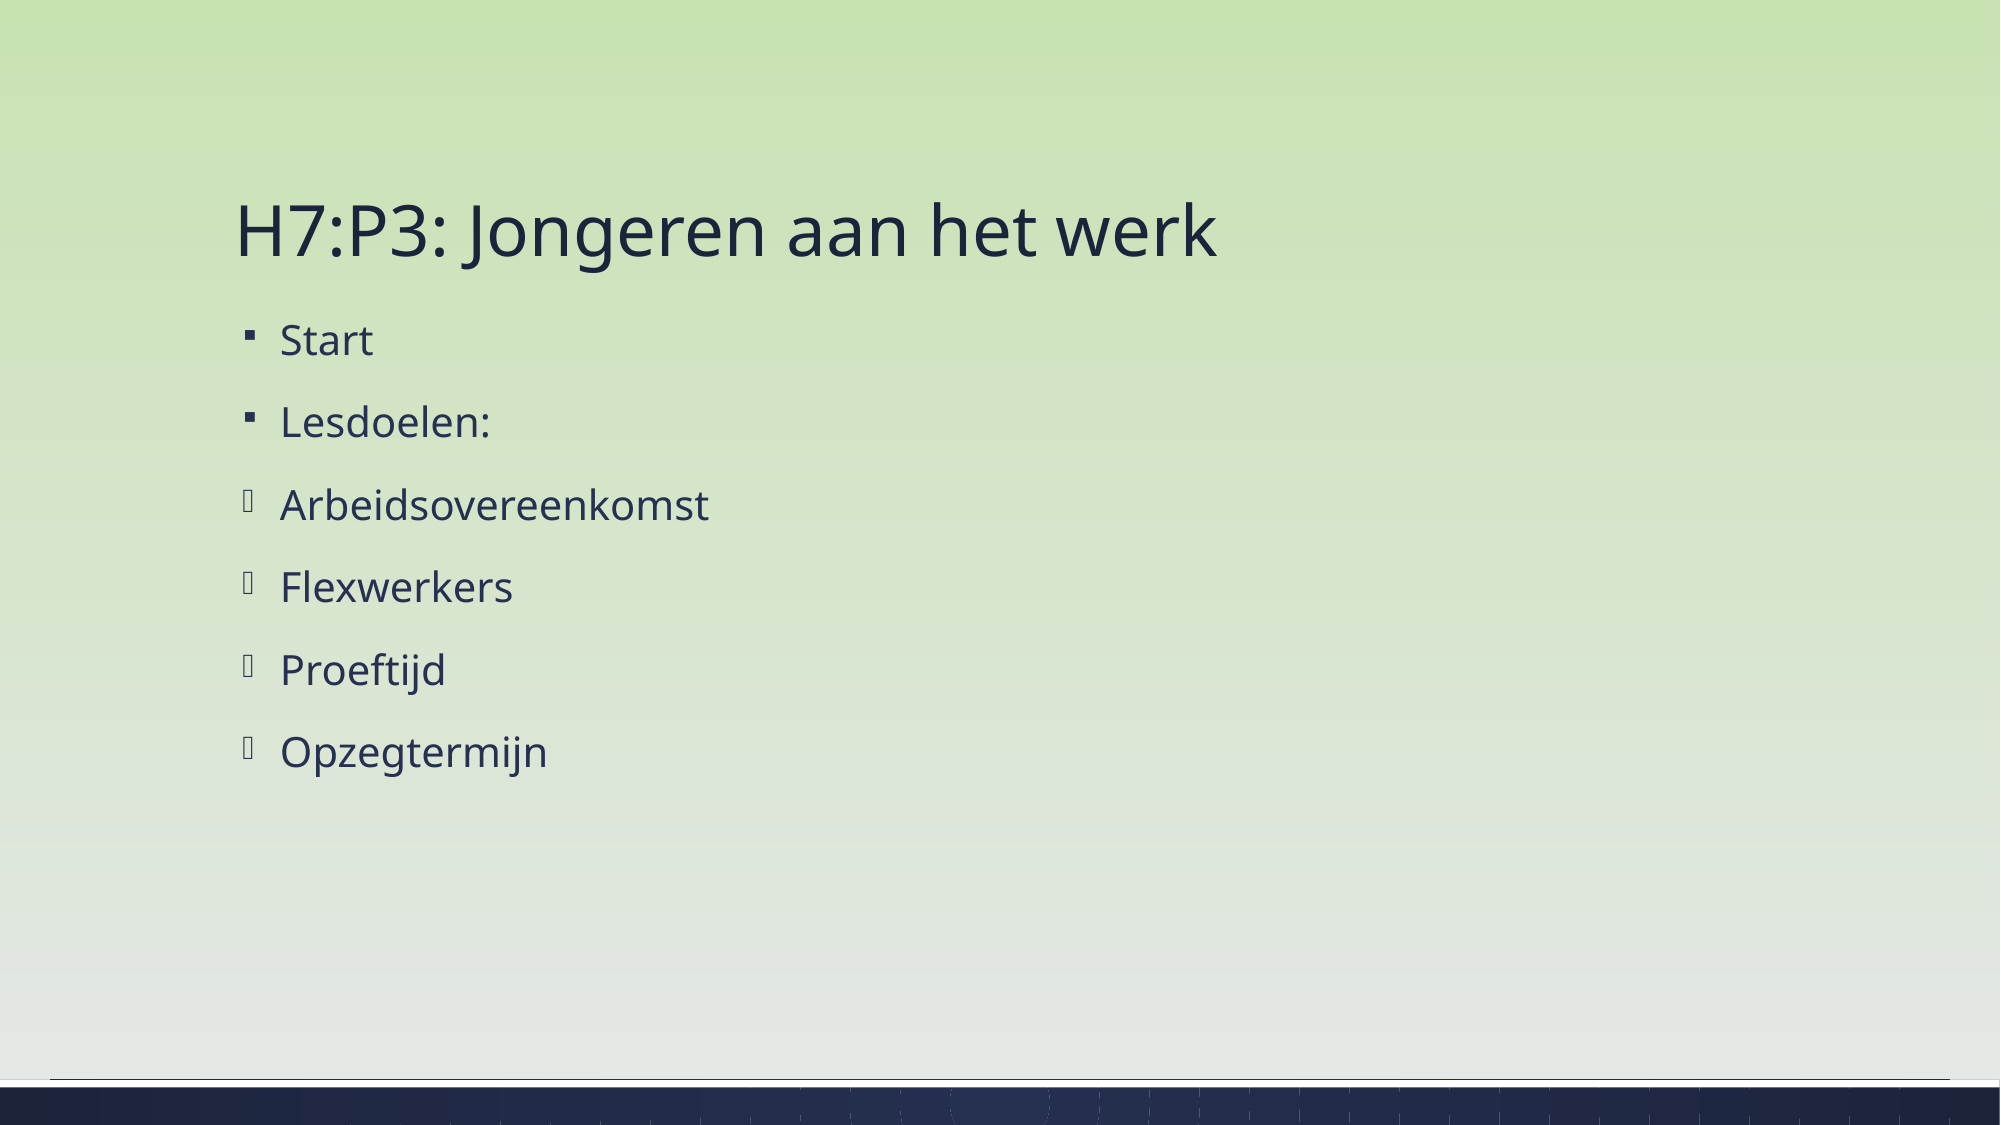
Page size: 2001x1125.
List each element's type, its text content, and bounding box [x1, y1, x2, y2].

list Start Lesdoelen: Arbeidsovereenkomst Flexwerkers Proeftijd Opzegtermijn [219, 311, 1780, 990]
title H7:P3: Jongeren aan het werk [219, 76, 1780, 279]
